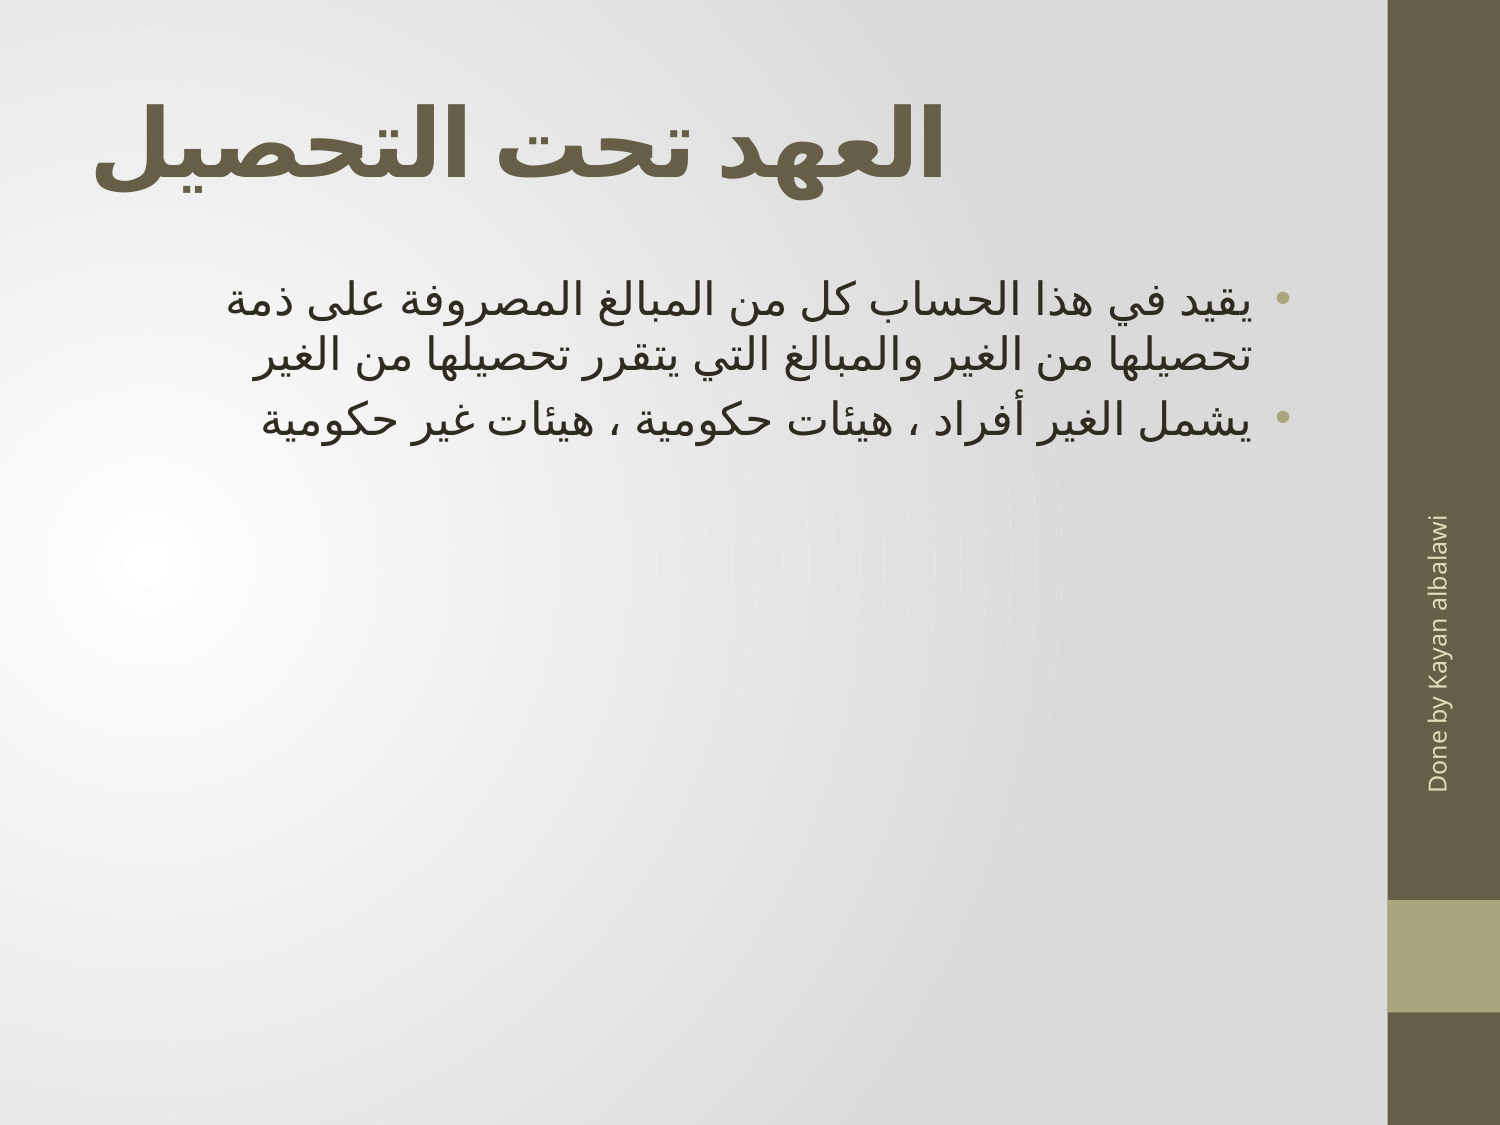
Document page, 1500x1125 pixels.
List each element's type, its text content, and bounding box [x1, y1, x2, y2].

list يقيد في هذا الحساب كل من المبالغ المصروفة على ذمة تحصيلها من الغير والمبالغ التي يتقرر تحصيلها من الغير يشمل الغير أفراد ، هيئات حكومية ، هيئات غير حكومية [75, 262, 1325, 1050]
title العهد تحت التحصيل [75, 45, 1325, 233]
footer Done by Kayan albalawi [1408, 500, 1469, 889]
